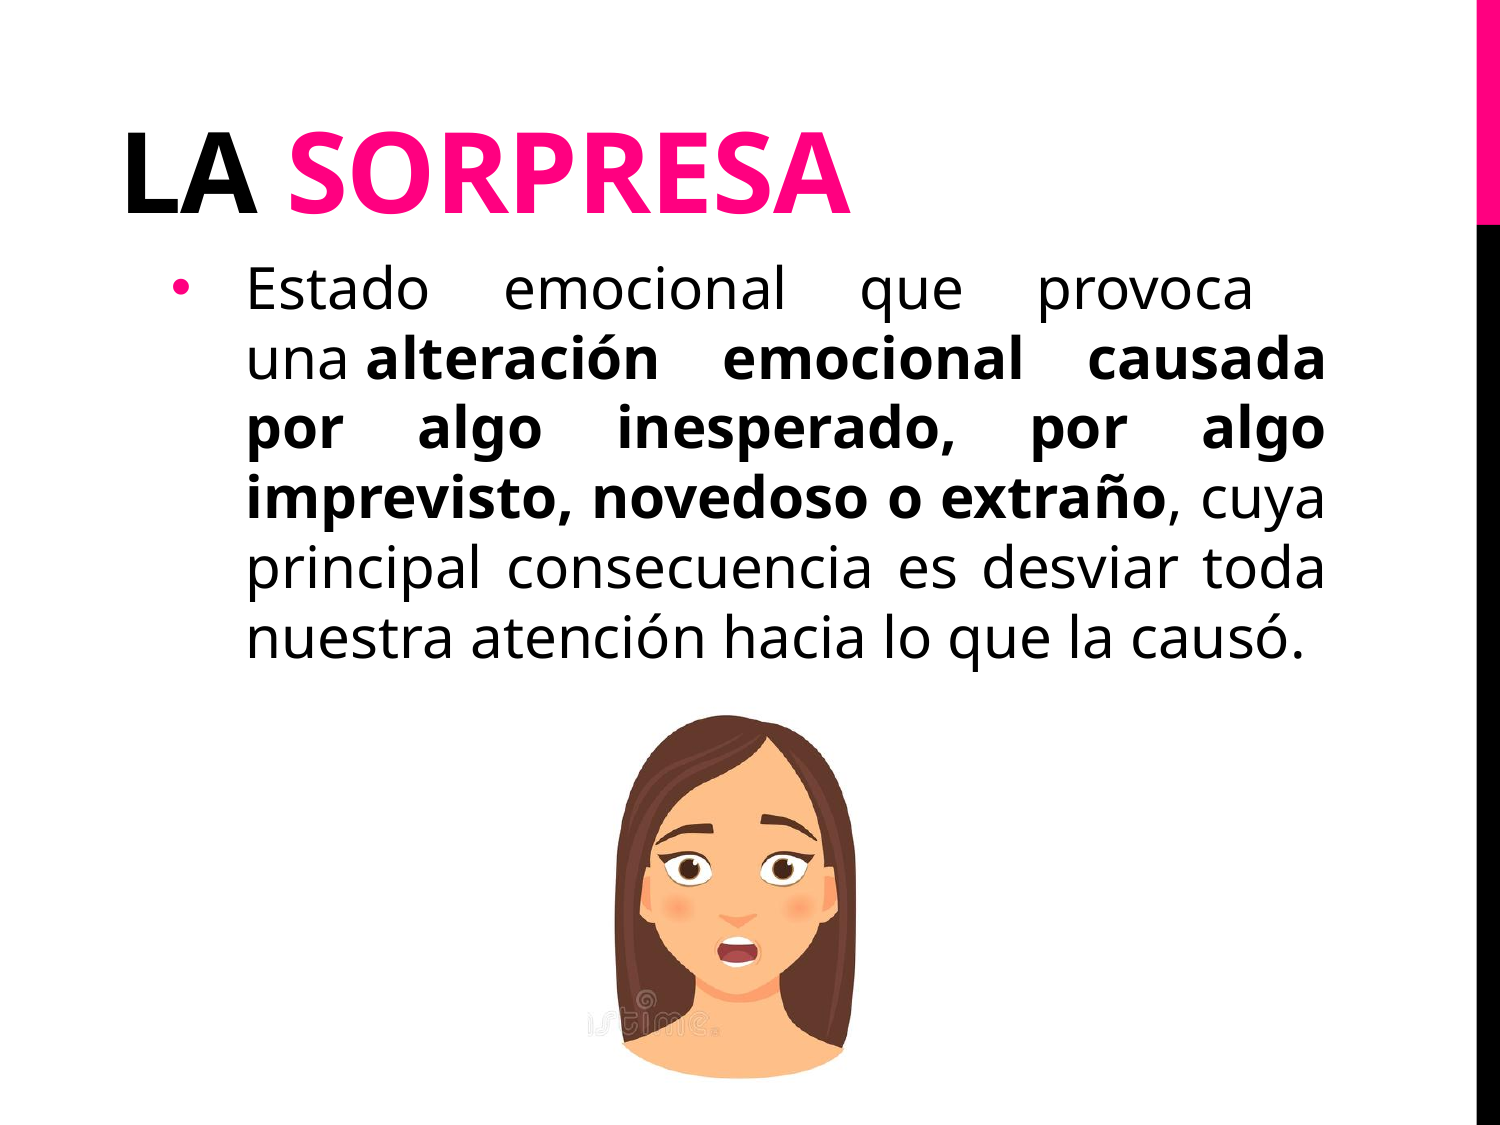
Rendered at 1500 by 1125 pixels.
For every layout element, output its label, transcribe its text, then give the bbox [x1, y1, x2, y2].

title la sorpresa [103, 26, 1397, 244]
picture [587, 680, 911, 1090]
list Estado emocional que provoca una alteración emocional causada por algo inesperado, por algo imprevisto, novedoso o extraño, cuya principal consecuencia es desviar toda nuestra atención hacia lo que la causó. [155, 244, 1343, 787]
